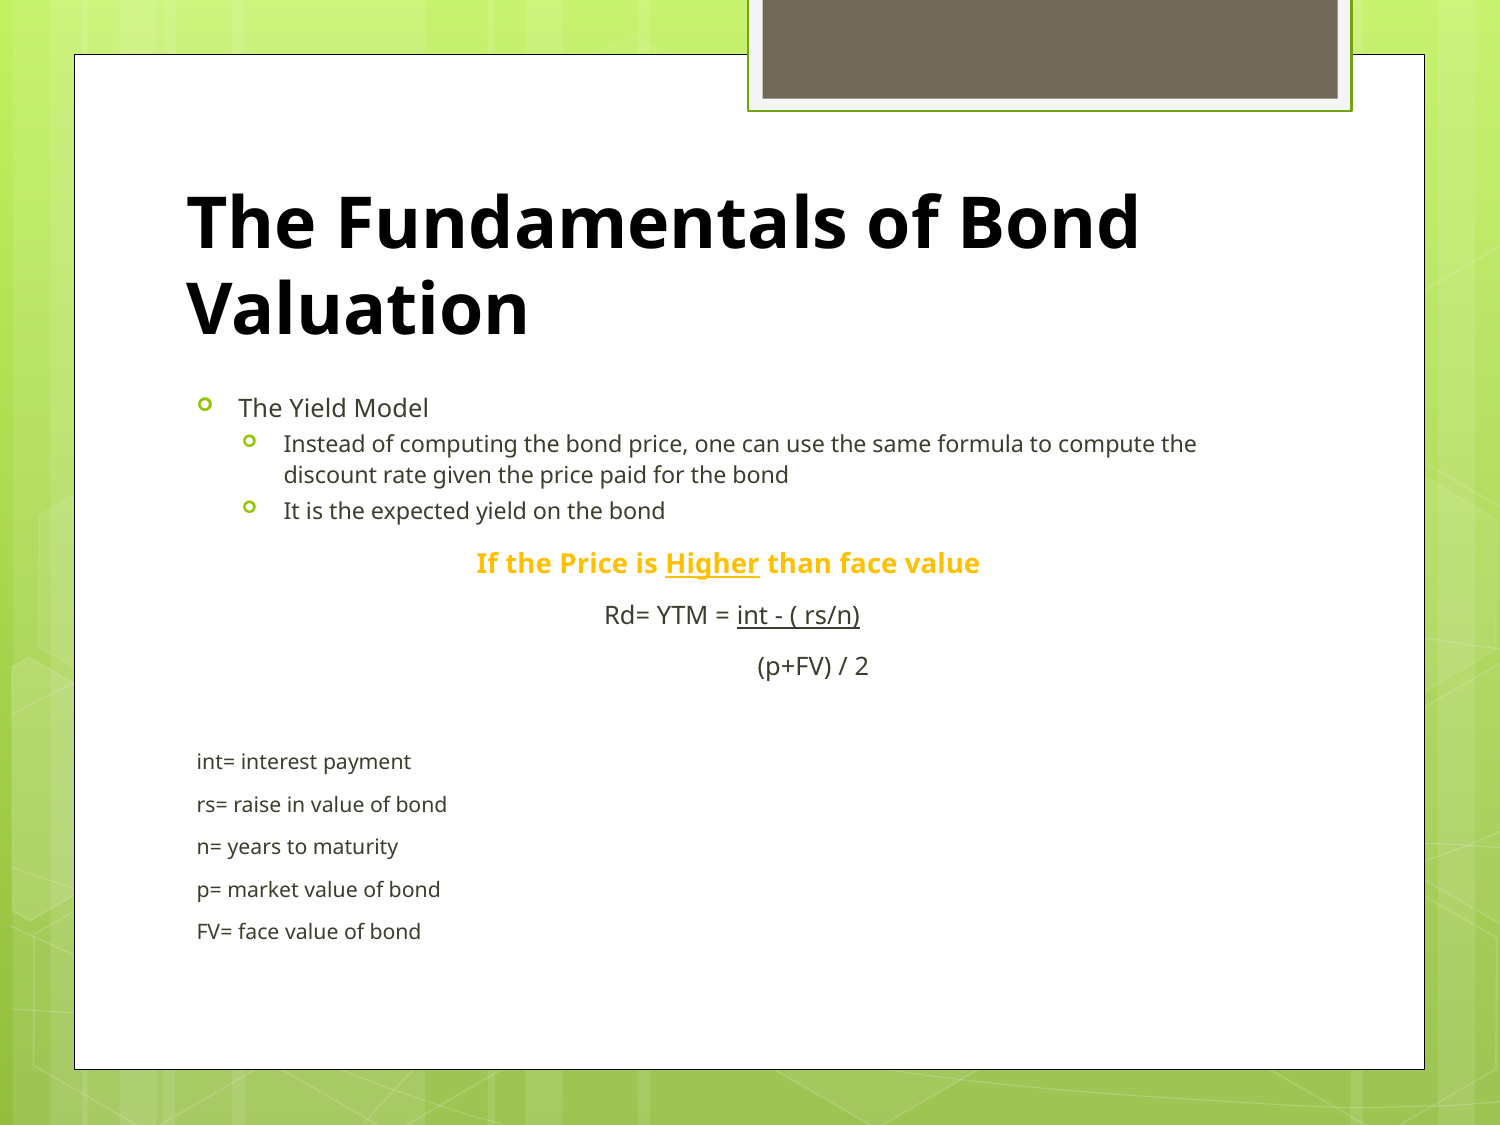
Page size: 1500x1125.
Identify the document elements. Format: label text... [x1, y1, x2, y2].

list The Yield Model Instead of computing the bond price, one can use the same formula to compute the discount rate given the price paid for the bond It is the expected yield on the bond If the Price is Higher than face value Rd= YTM = int - ( rs/n) (p+FV) / 2 int= interest payment rs= raise in value of bond n= years to maturity p= market value of bond FV= face value of bond [171, 381, 1283, 957]
title The Fundamentals of Bond Valuation [171, 168, 1324, 357]
